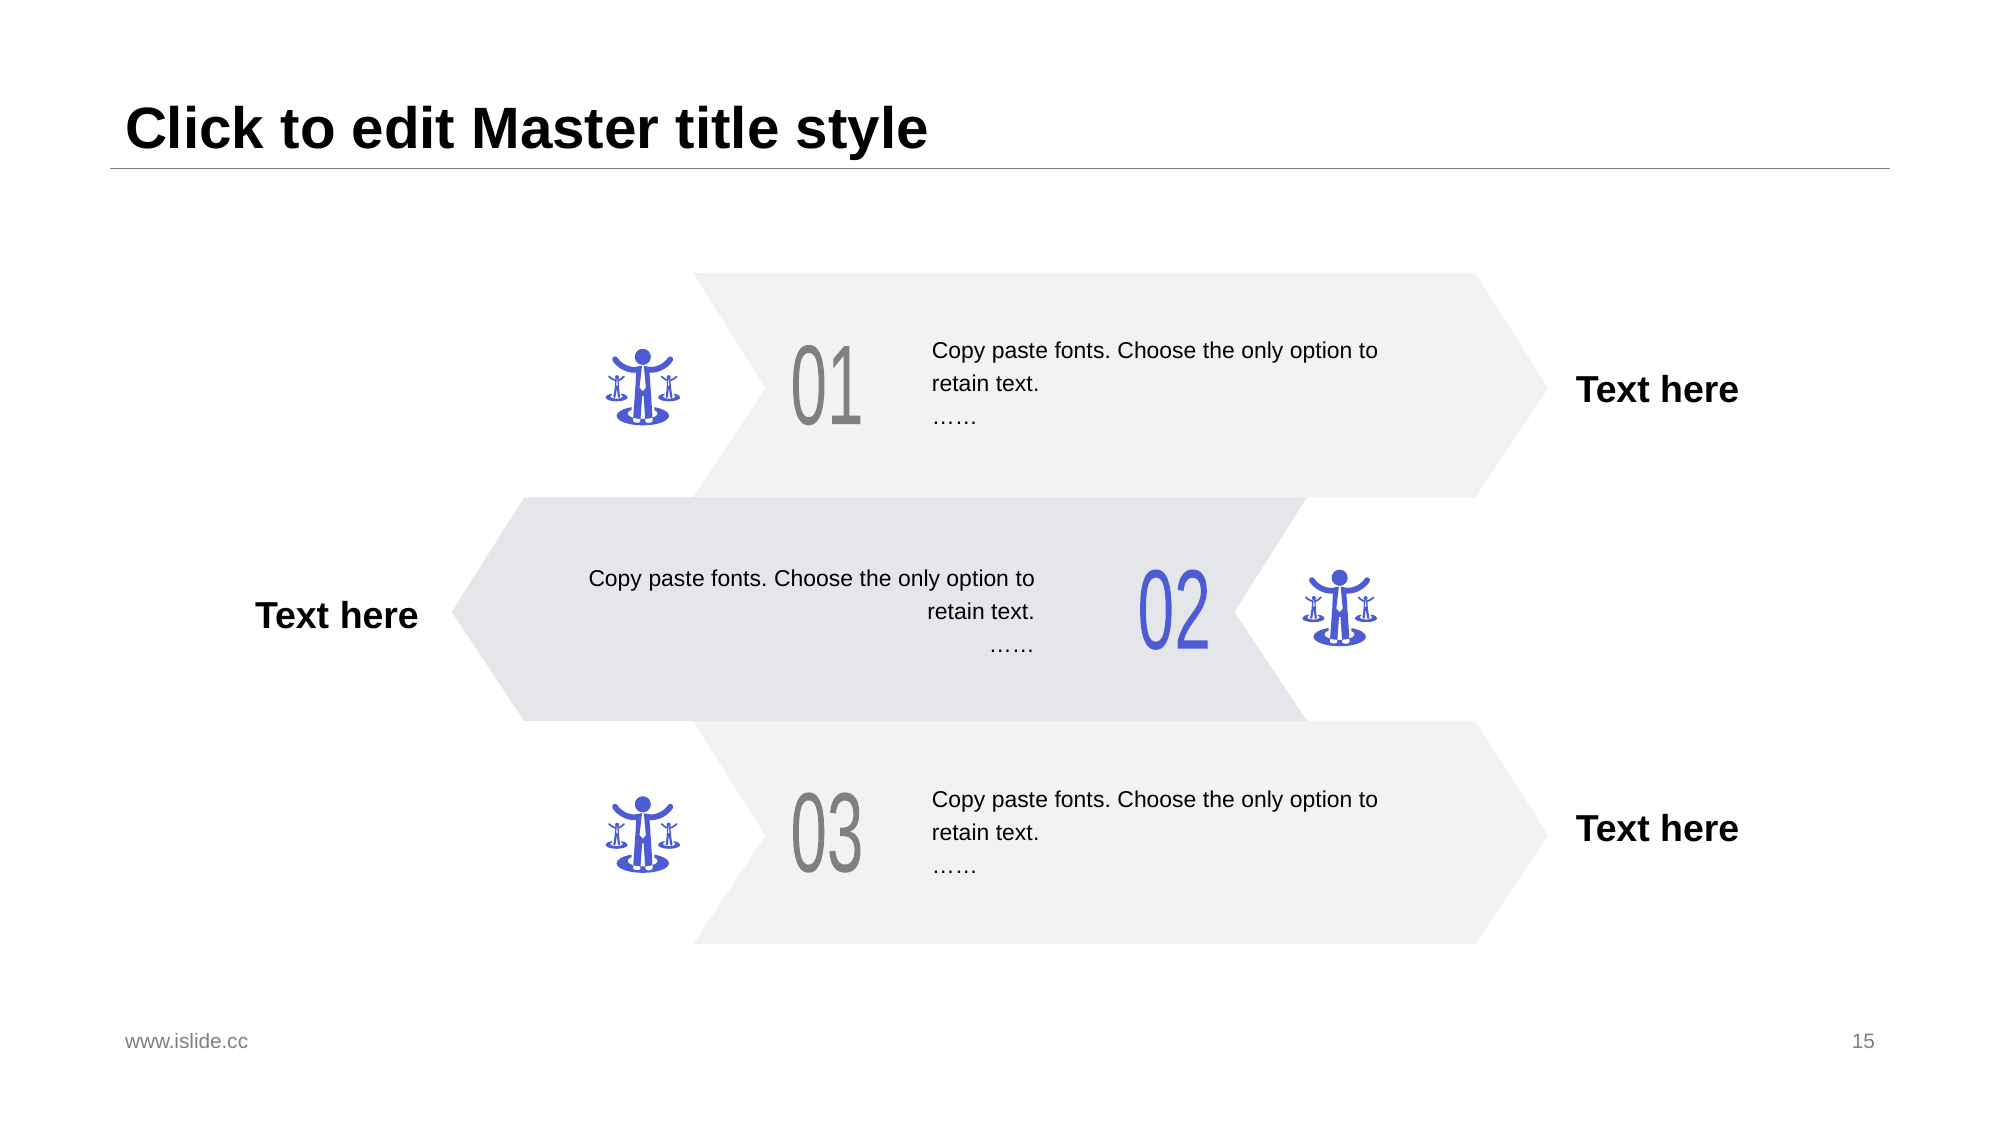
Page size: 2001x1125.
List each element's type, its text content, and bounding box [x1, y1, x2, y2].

footer www.islide.cc [109, 1023, 790, 1058]
title Click to edit Master title style [109, 0, 1890, 169]
slide_number 15 [1412, 1023, 1890, 1058]
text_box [109, 272, 1890, 945]
